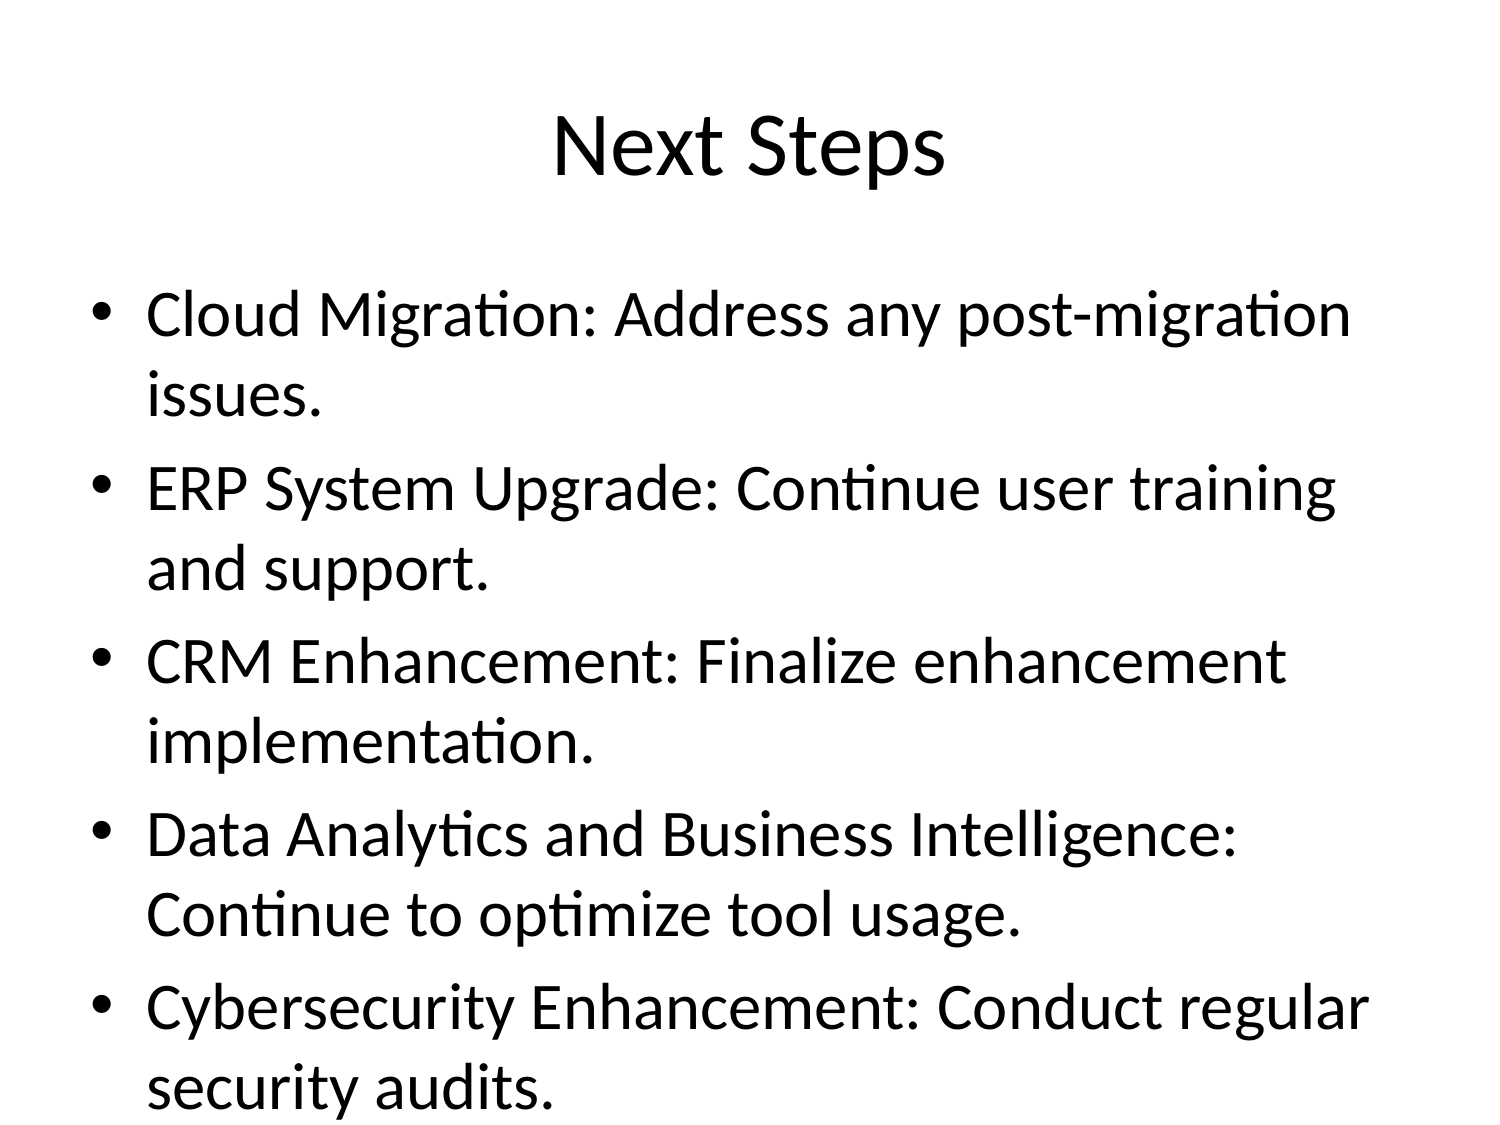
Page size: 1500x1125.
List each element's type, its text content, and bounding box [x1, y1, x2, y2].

title Next Steps [75, 45, 1425, 233]
list Cloud Migration: Address any post-migration issues. ERP System Upgrade: Continue user training and support. CRM Enhancement: Finalize enhancement implementation. Data Analytics and Business Intelligence: Continue to optimize tool usage. Cybersecurity Enhancement: Conduct regular security audits. Digital Workplace Transformation: Ensure smooth transition to new tools. [75, 262, 1425, 1005]
